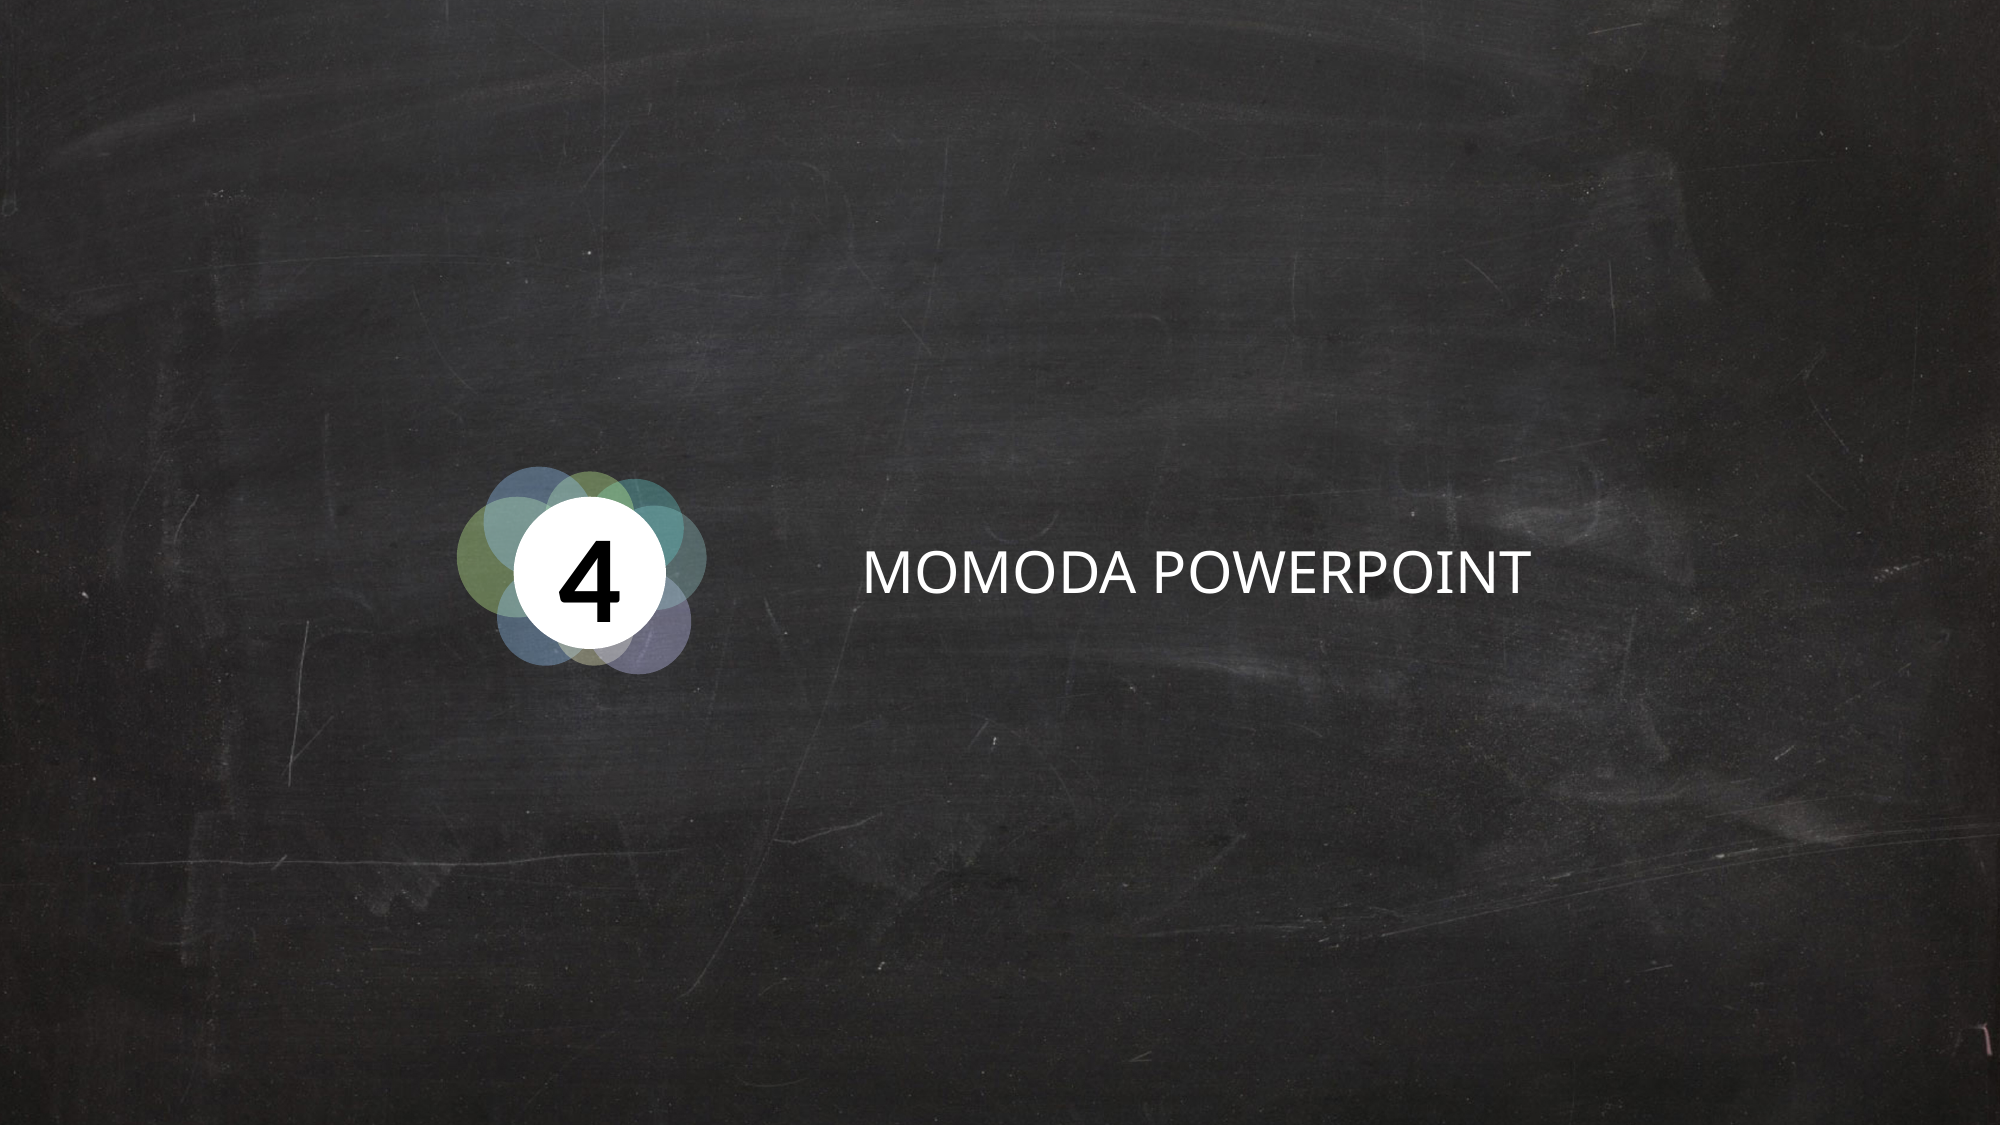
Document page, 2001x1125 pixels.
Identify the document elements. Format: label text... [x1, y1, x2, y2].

text_box MOMODA POWERPOINT [846, 527, 1627, 613]
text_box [456, 466, 707, 675]
picture [0, 0, 2000, 1125]
